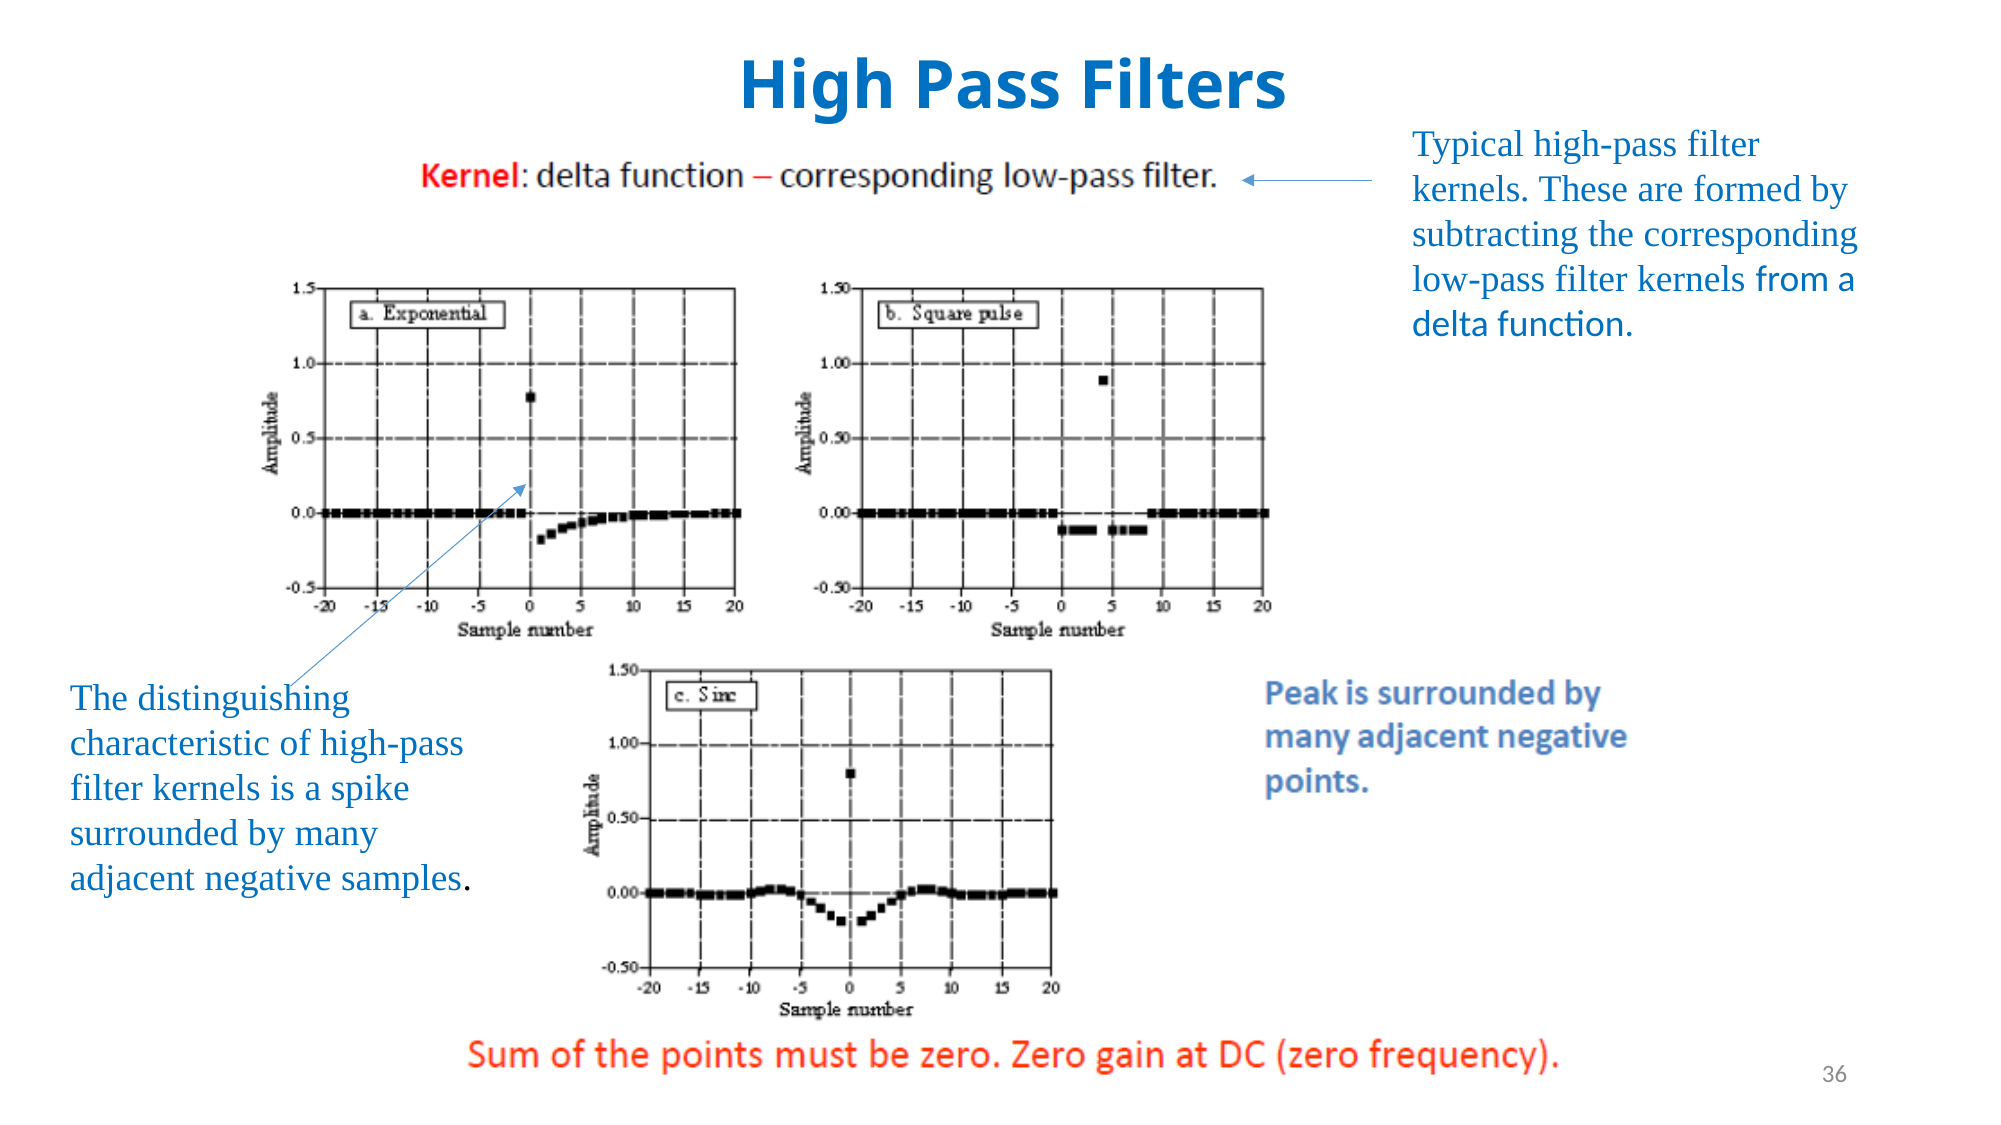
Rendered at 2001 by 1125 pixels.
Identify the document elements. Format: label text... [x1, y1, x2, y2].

text_box High Pass Filters [724, 34, 1304, 130]
picture [244, 130, 1638, 1084]
text_box The distinguishing characteristic of high-pass filter kernels is a spike surrounded by many adjacent negative samples. [54, 665, 244, 905]
text_box Typical high-pass filter kernels. These are formed by subtracting the corresponding low-pass filter kernels from a delta function. [1397, 112, 1878, 352]
slide_number 36 [1412, 1042, 1863, 1103]
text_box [290, 484, 526, 687]
